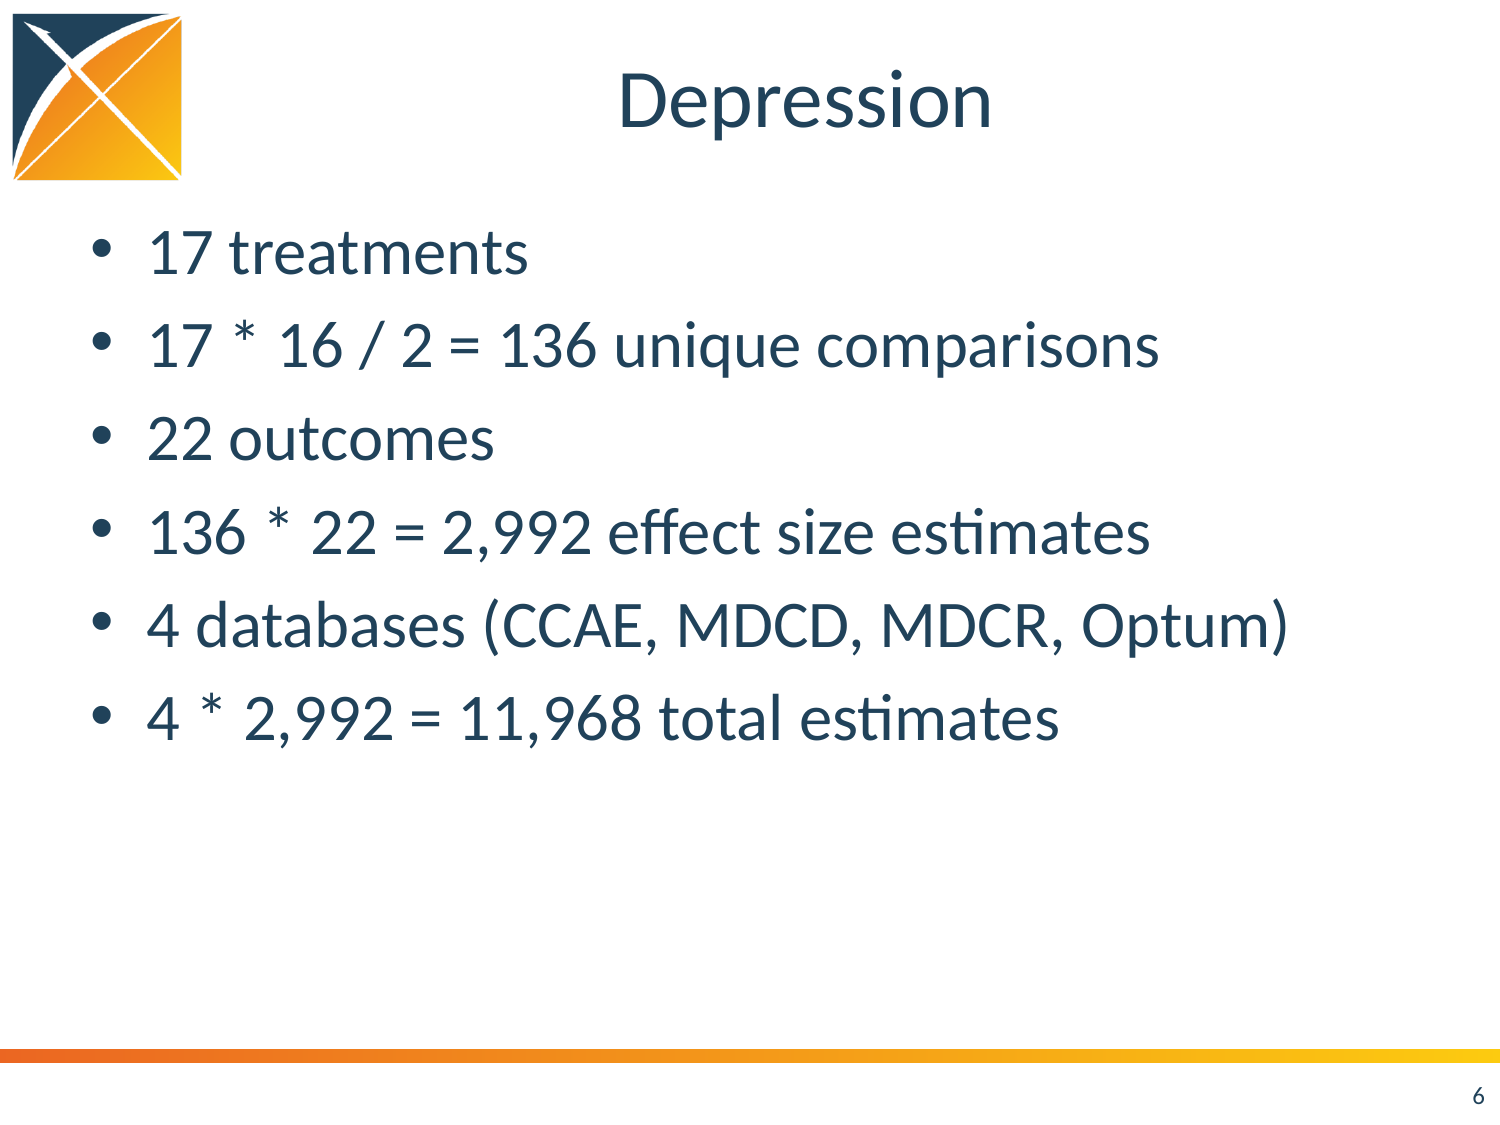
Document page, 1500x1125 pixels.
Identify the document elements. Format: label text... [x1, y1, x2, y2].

list 17 treatments 17 * 16 / 2 = 136 unique comparisons 22 outcomes 136 * 22 = 2,992 effect size estimates 4 databases (CCAE, MDCD, MDCR, Optum) 4 * 2,992 = 11,968 total estimates [75, 200, 1425, 1005]
title Depression [187, 24, 1425, 163]
slide_number 6 [1149, 1065, 1500, 1125]
picture [0, 0, 206, 200]
